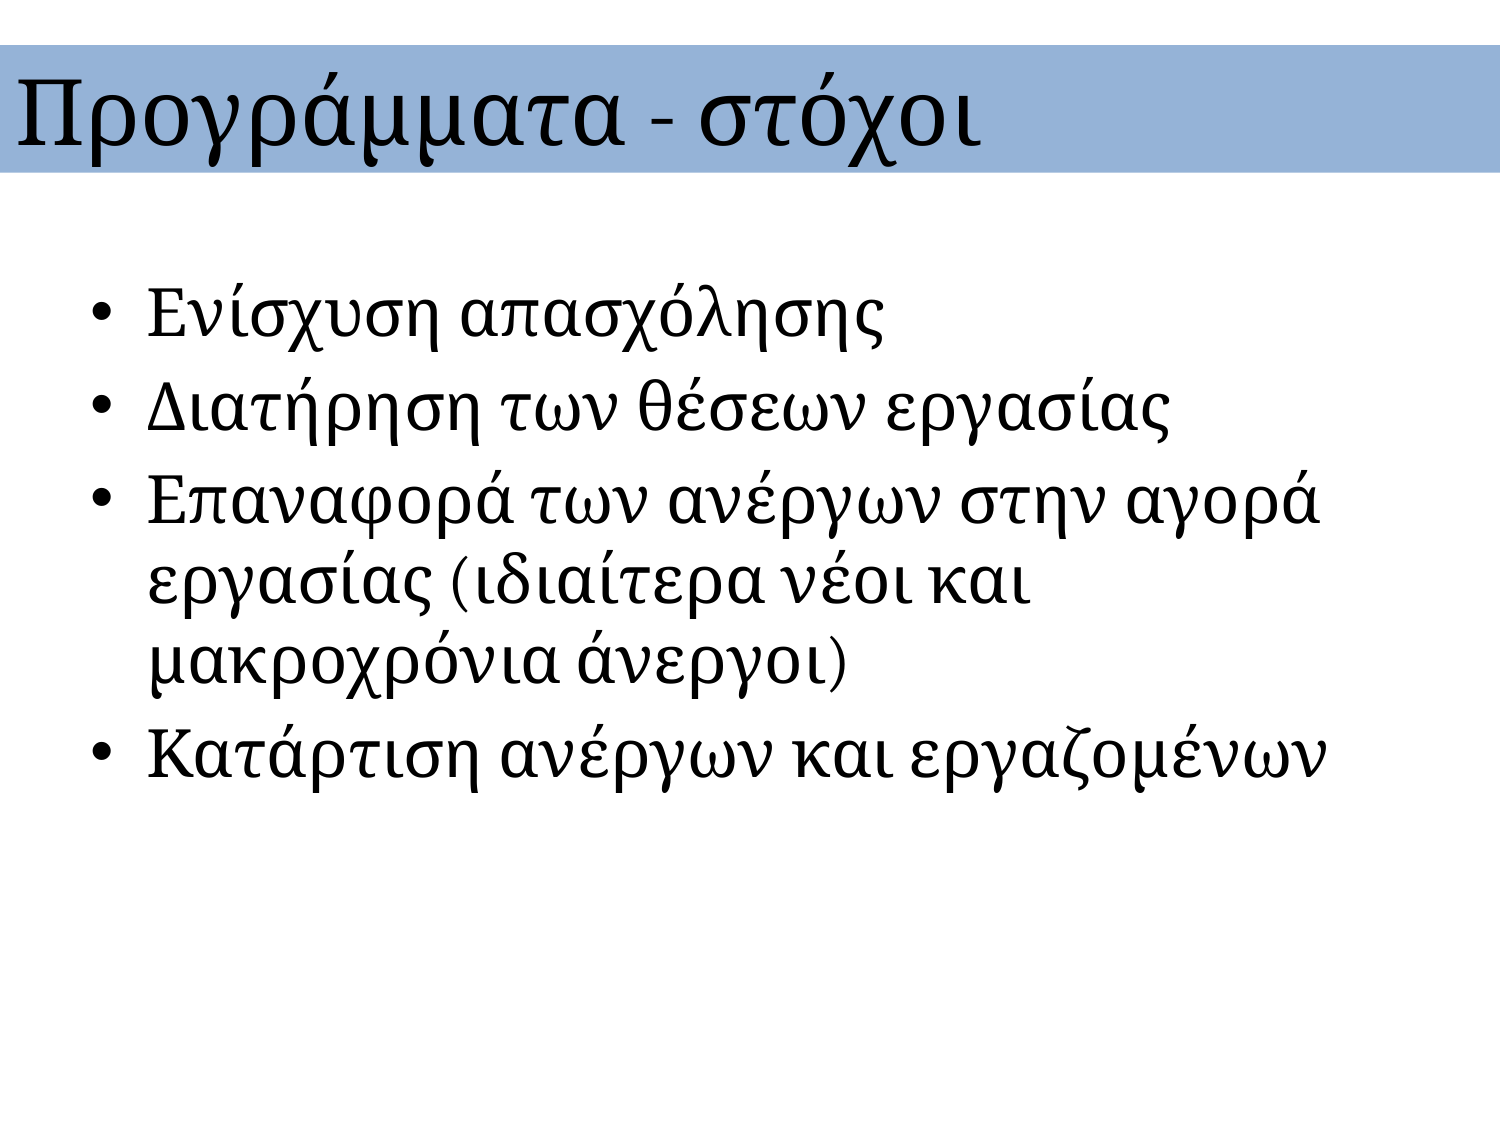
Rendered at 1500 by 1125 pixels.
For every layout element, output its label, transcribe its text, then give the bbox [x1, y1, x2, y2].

list Ενίσχυση απασχόλησης Διατήρηση των θέσεων εργασίας Επαναφορά των ανέργων στην αγορά εργασίας (ιδιαίτερα νέοι και μακροχρόνια άνεργοι) Κατάρτιση ανέργων και εργαζομένων [75, 262, 1425, 1059]
text_box Προγράμματα - στόχοι [0, 45, 1500, 173]
